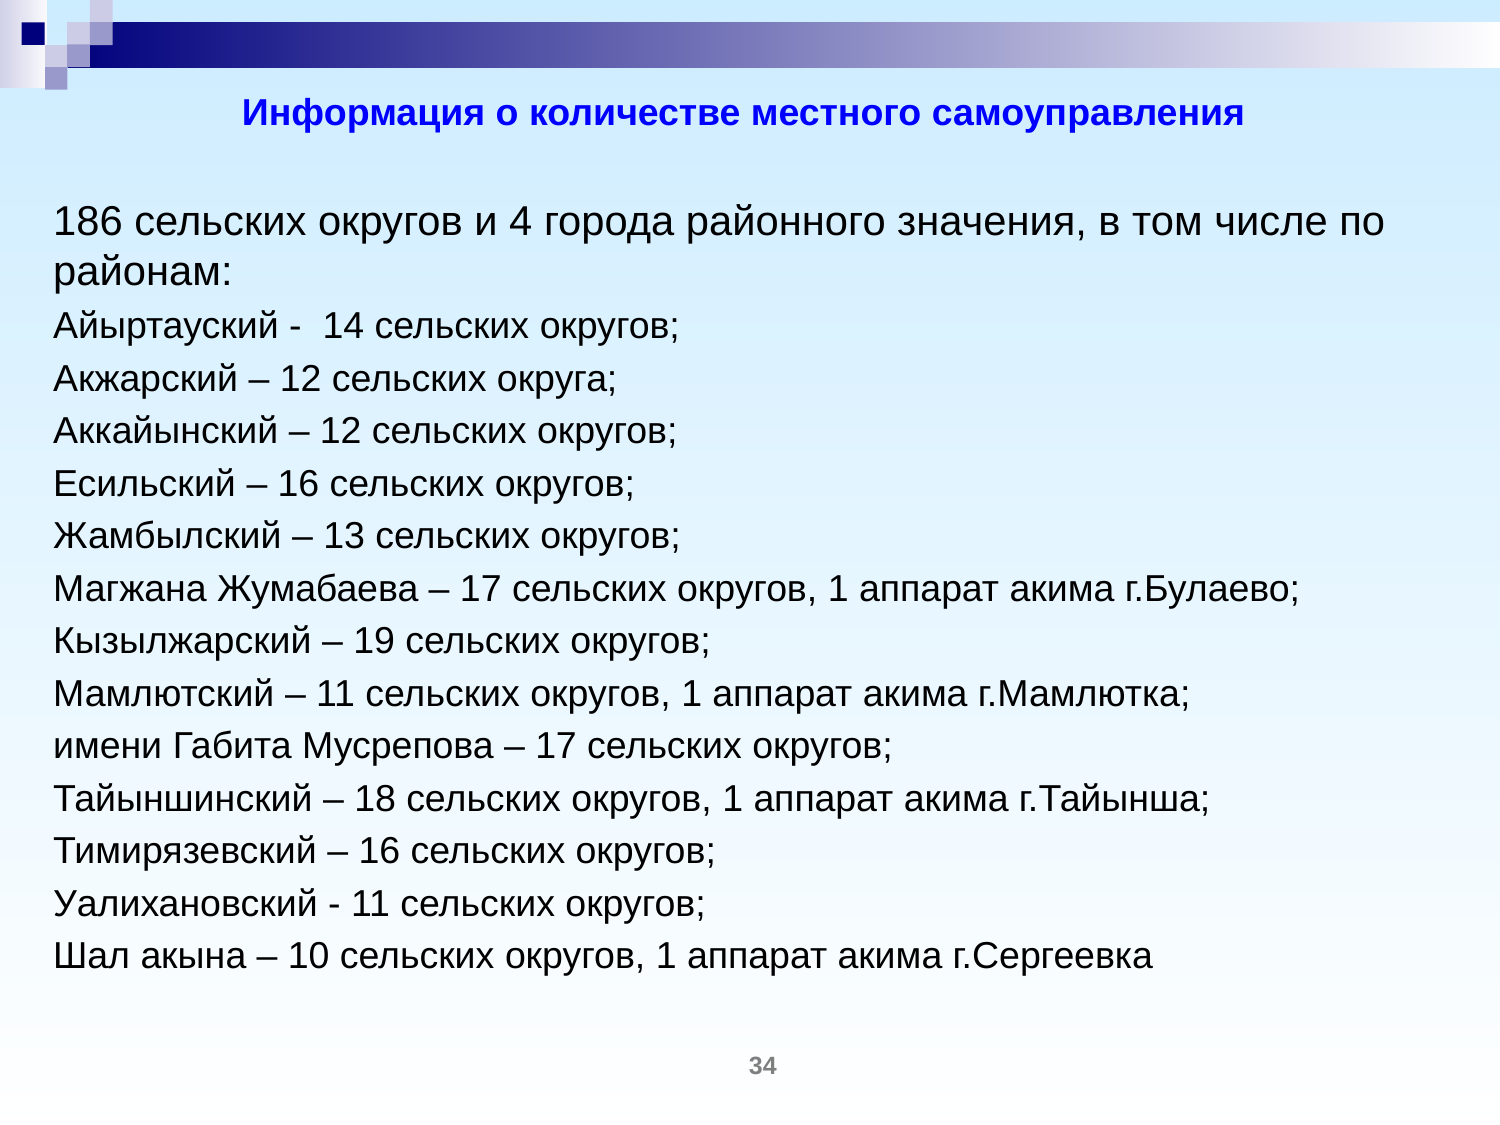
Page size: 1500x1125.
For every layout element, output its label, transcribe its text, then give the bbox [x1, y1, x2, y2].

text_box 34 [656, 1034, 870, 1095]
list 186 сельских округов и 4 города районного значения, в том числе по районам: Айыртауский - 14 сельских округов; Акжарский – 12 сельских округа; Аккайынский – 12 сельских округов; Есильский – 16 сельских округов; Жамбылский – 13 сельских округов; Магжана Жумабаева – 17 сельских округов, 1 аппарат акима г.Булаево; Кызылжарский – 19 сельских округов; Мамлютский – 11 сельских округов, 1 аппарат акима г.Мамлютка; имени Габита Мусрепова – 17 сельских округов; Тайыншинский – 18 сельских округов, 1 аппарат акима г.Тайынша; Тимирязевский – 16 сельских округов; Уалихановский - 11 сельских округов; Шал акына – 10 сельских округов, 1 аппарат акима г.Сергеевка [38, 186, 1488, 989]
text_box Информация о количестве местного самоуправления [87, 80, 1400, 140]
